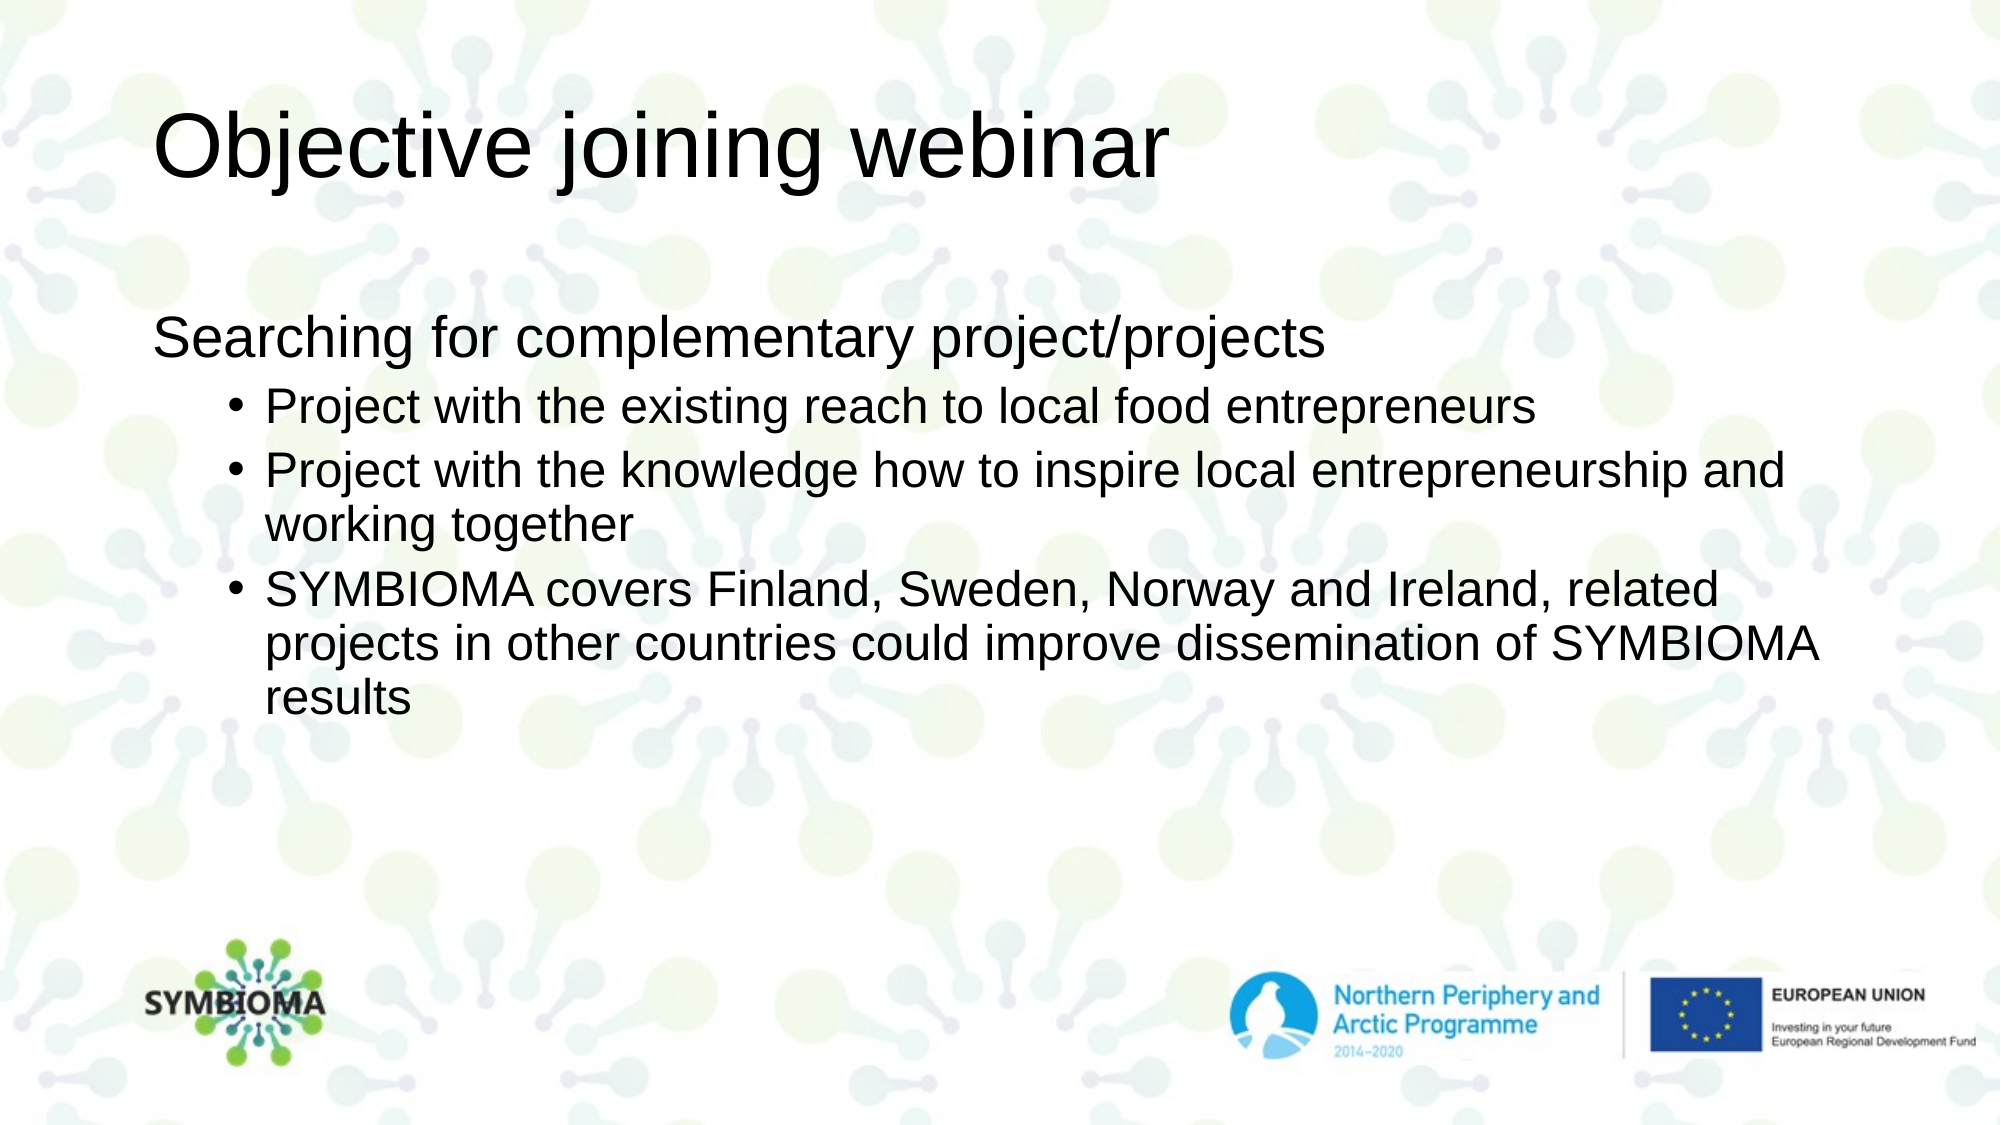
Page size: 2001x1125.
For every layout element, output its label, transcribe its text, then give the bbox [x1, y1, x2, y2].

title Objective joining webinar [137, 94, 1863, 299]
list Searching for complementary project/projects Project with the existing reach to local food entrepreneurs Project with the knowledge how to inspire local entrepreneurship and working together SYMBIOMA covers Finland, Sweden, Norway and Ireland, related projects in other countries could improve dissemination of SYMBIOMA results [137, 299, 1863, 1014]
picture [0, 0, 2000, 1125]
